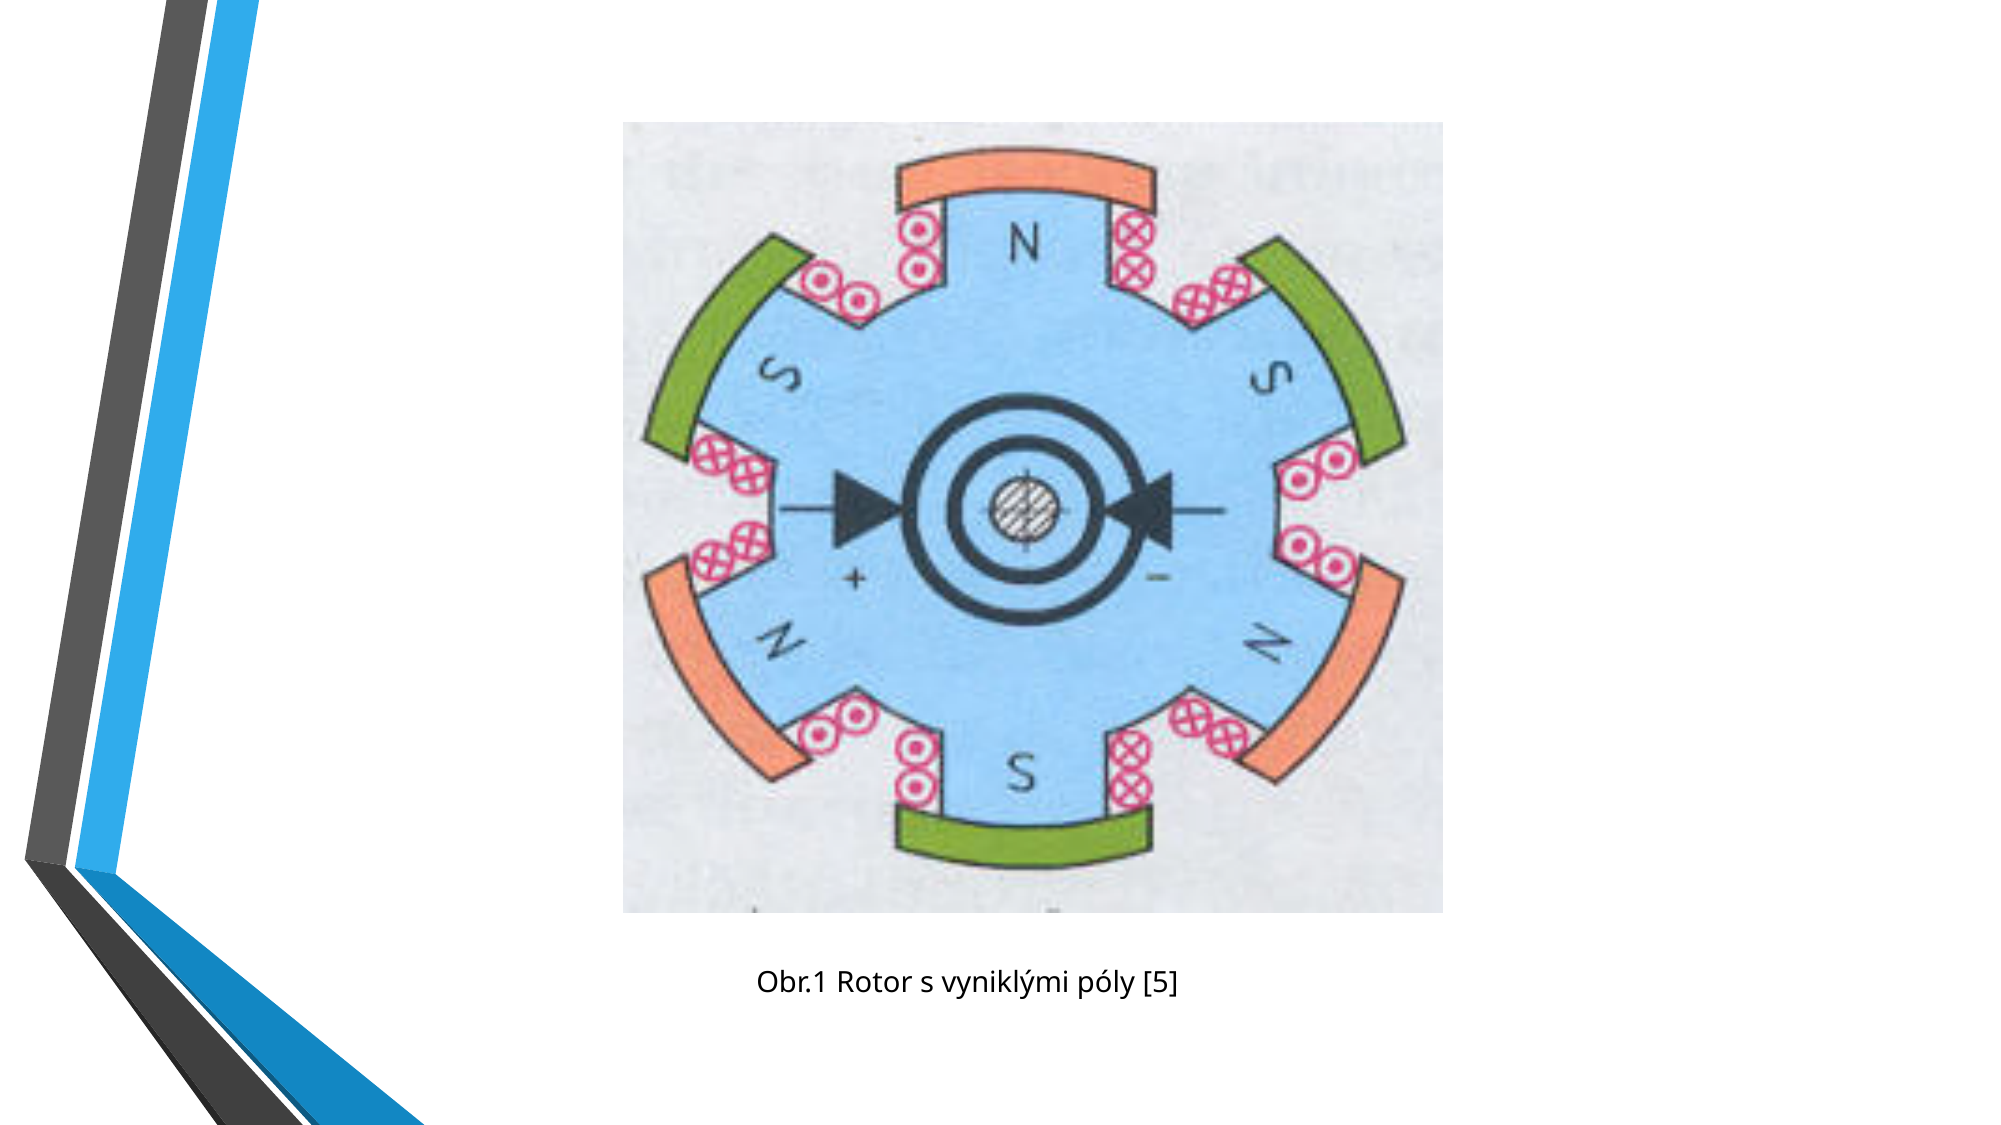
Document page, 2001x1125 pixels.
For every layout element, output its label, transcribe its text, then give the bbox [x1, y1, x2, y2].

text_box Obr.1 Rotor s vyniklými póly [5] [741, 955, 1372, 1006]
picture [623, 122, 1443, 913]
